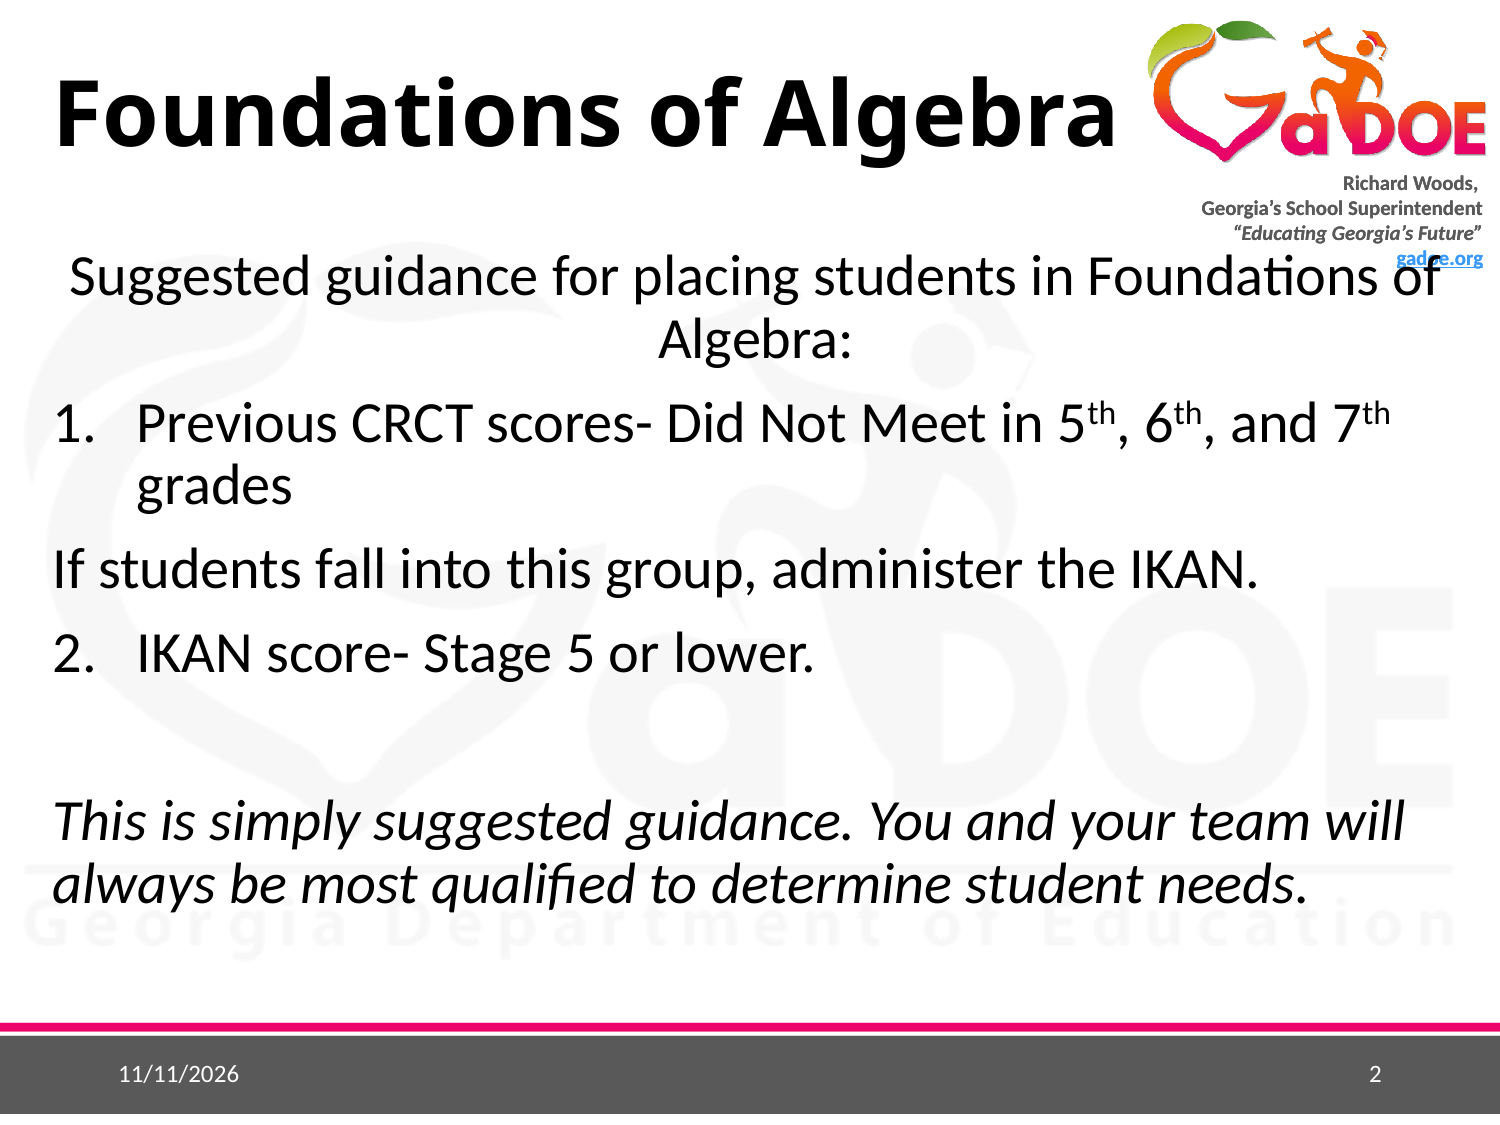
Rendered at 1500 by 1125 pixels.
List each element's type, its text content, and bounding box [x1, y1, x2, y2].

picture [1135, 8, 1499, 164]
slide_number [103, 1042, 441, 1103]
slide_number 2 [1059, 1042, 1397, 1103]
title Foundations of Algebra [37, 37, 1201, 196]
picture [19, 235, 1473, 980]
list Suggested guidance for placing students in Foundations of Algebra: Previous CRCT scores- Did Not Meet in 5th, 6th, and 7th grades If students fall into this group, administer the IKAN. IKAN score- Stage 5 or lower. This is simply suggested guidance. You and your team will always be most qualified to determine student needs. [37, 237, 1475, 964]
